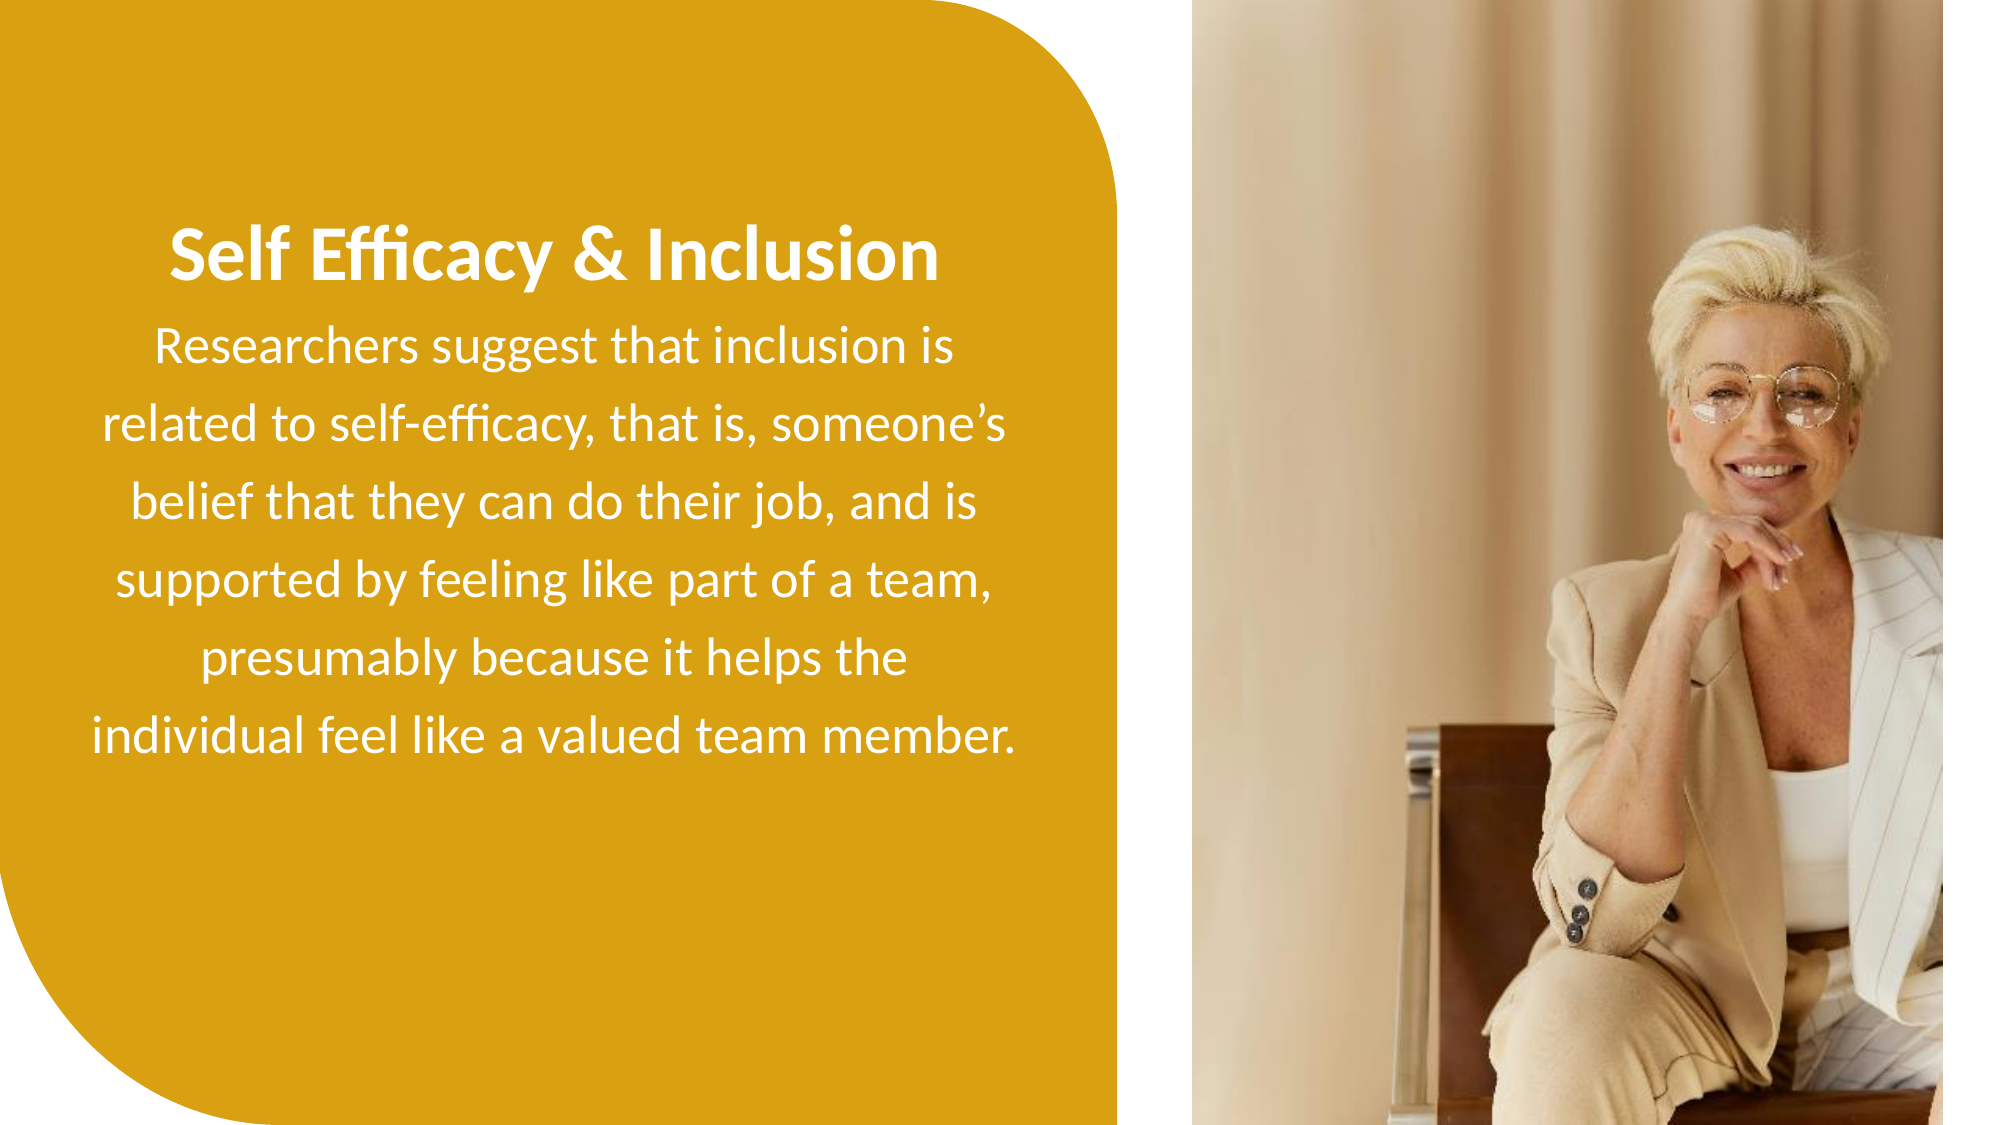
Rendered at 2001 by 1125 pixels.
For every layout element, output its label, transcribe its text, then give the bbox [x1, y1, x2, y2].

list Self Efficacy & Inclusion Researchers suggest that inclusion is related to self-efficacy, that is, someone’s belief that they can do their job, and is supported by feeling like part of a team, presumably because it helps the individual feel like a valued team member. [72, 90, 1038, 1043]
picture [1192, 0, 1943, 1125]
